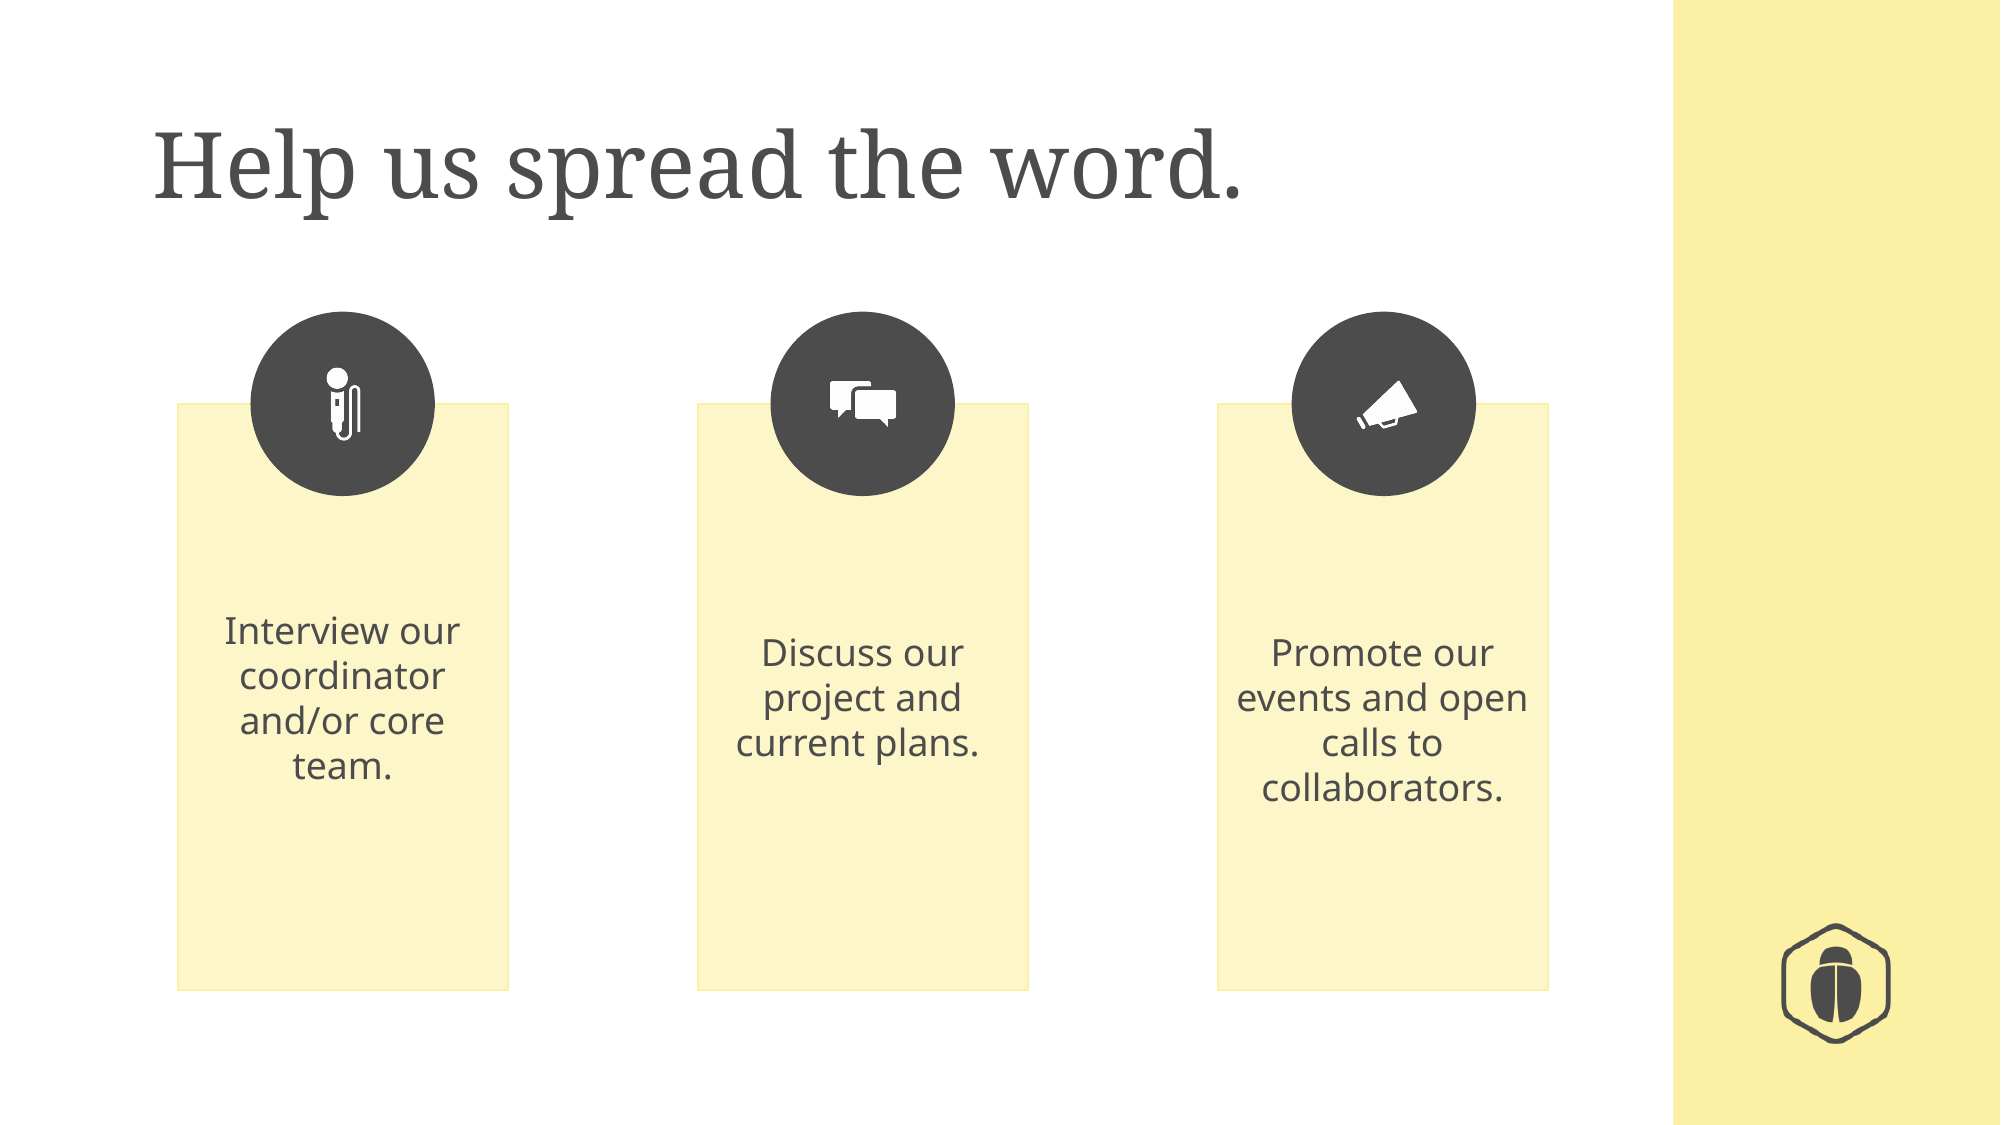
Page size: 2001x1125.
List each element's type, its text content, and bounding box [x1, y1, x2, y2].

text_box Discuss our project and current plans. [697, 403, 1029, 991]
picture [305, 364, 380, 444]
picture [823, 379, 903, 429]
text_box Promote our events and open calls to collaborators. [1217, 403, 1549, 991]
text_box [770, 311, 955, 497]
picture [1775, 923, 1896, 1044]
text_box [250, 311, 435, 497]
text_box [1291, 311, 1477, 497]
picture [1351, 368, 1423, 441]
title Help us spread the word. [137, 59, 1863, 278]
text_box Interview our coordinator and/or core team. [177, 403, 509, 991]
